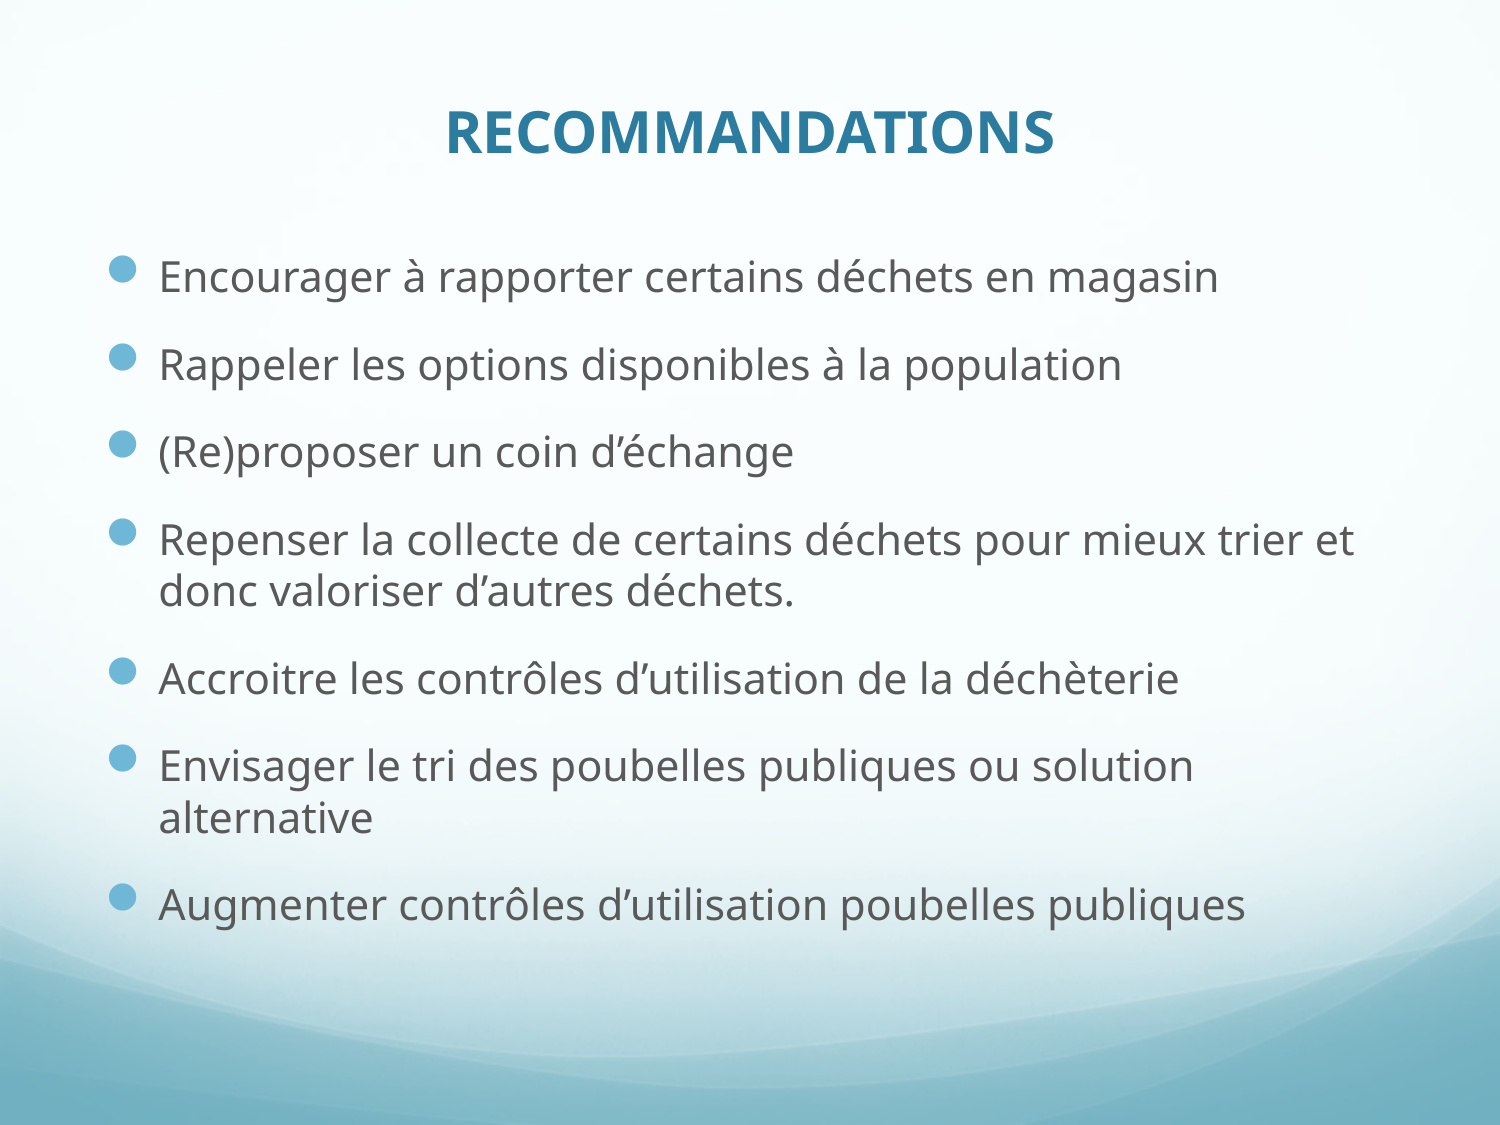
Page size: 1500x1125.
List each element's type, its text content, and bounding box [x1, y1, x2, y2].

list Encourager à rapporter certains déchets en magasin Rappeler les options disponibles à la population (Re)proposer un coin d’échange Repenser la collecte de certains déchets pour mieux trier et donc valoriser d’autres déchets. Accroitre les contrôles d’utilisation de la déchèterie Envisager le tri des poubelles publiques ou solution alternative Augmenter contrôles d’utilisation poubelles publiques [90, 242, 1423, 942]
title RECOMMANDATIONS [90, 27, 1410, 173]
